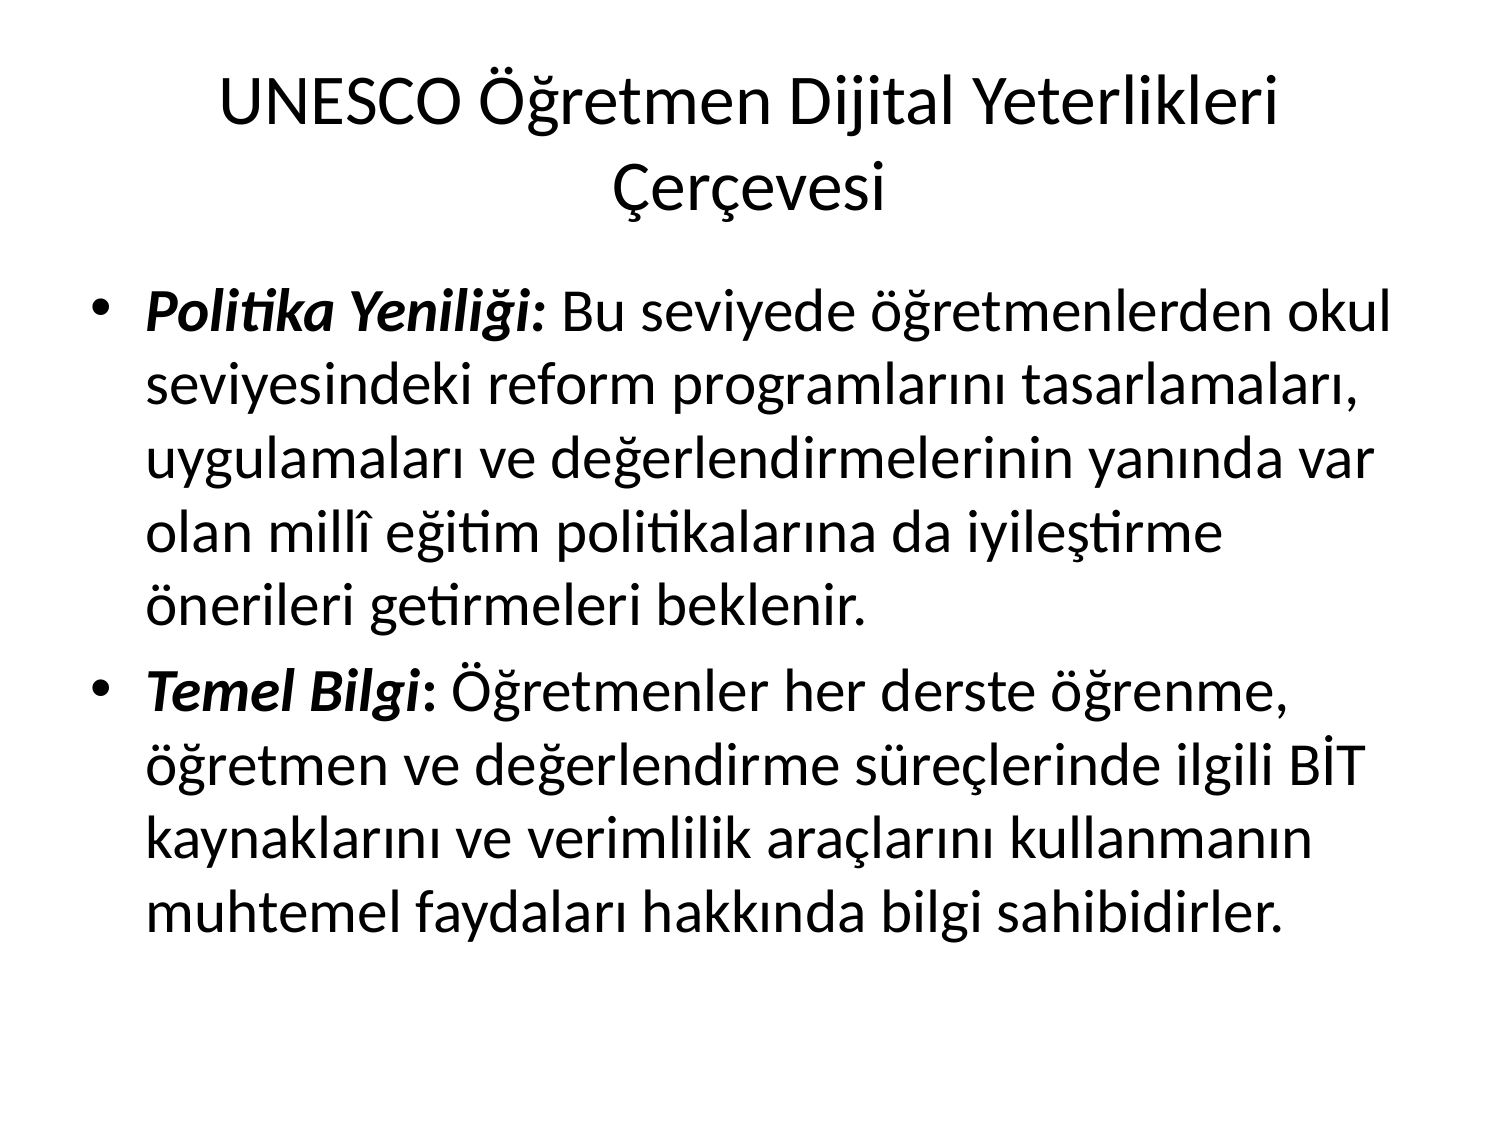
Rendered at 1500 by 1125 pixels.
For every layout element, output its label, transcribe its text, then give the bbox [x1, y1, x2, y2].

title UNESCO Öğretmen Dijital Yeterlikleri Çerçevesi [75, 45, 1425, 233]
list Politika Yeniliği: Bu seviyede öğretmenlerden okul seviyesindeki reform programlarını tasarlamaları, uygulamaları ve değerlendirmelerinin yanında var olan millî eğitim politikalarına da iyileştirme önerileri getirmeleri beklenir. Temel Bilgi: Öğretmenler her derste öğrenme, öğretmen ve değerlendirme süreçlerinde ilgili BİT kaynaklarını ve verimlilik araçlarını kullanmanın muhtemel faydaları hakkında bilgi sahibidirler. [75, 262, 1425, 1005]
